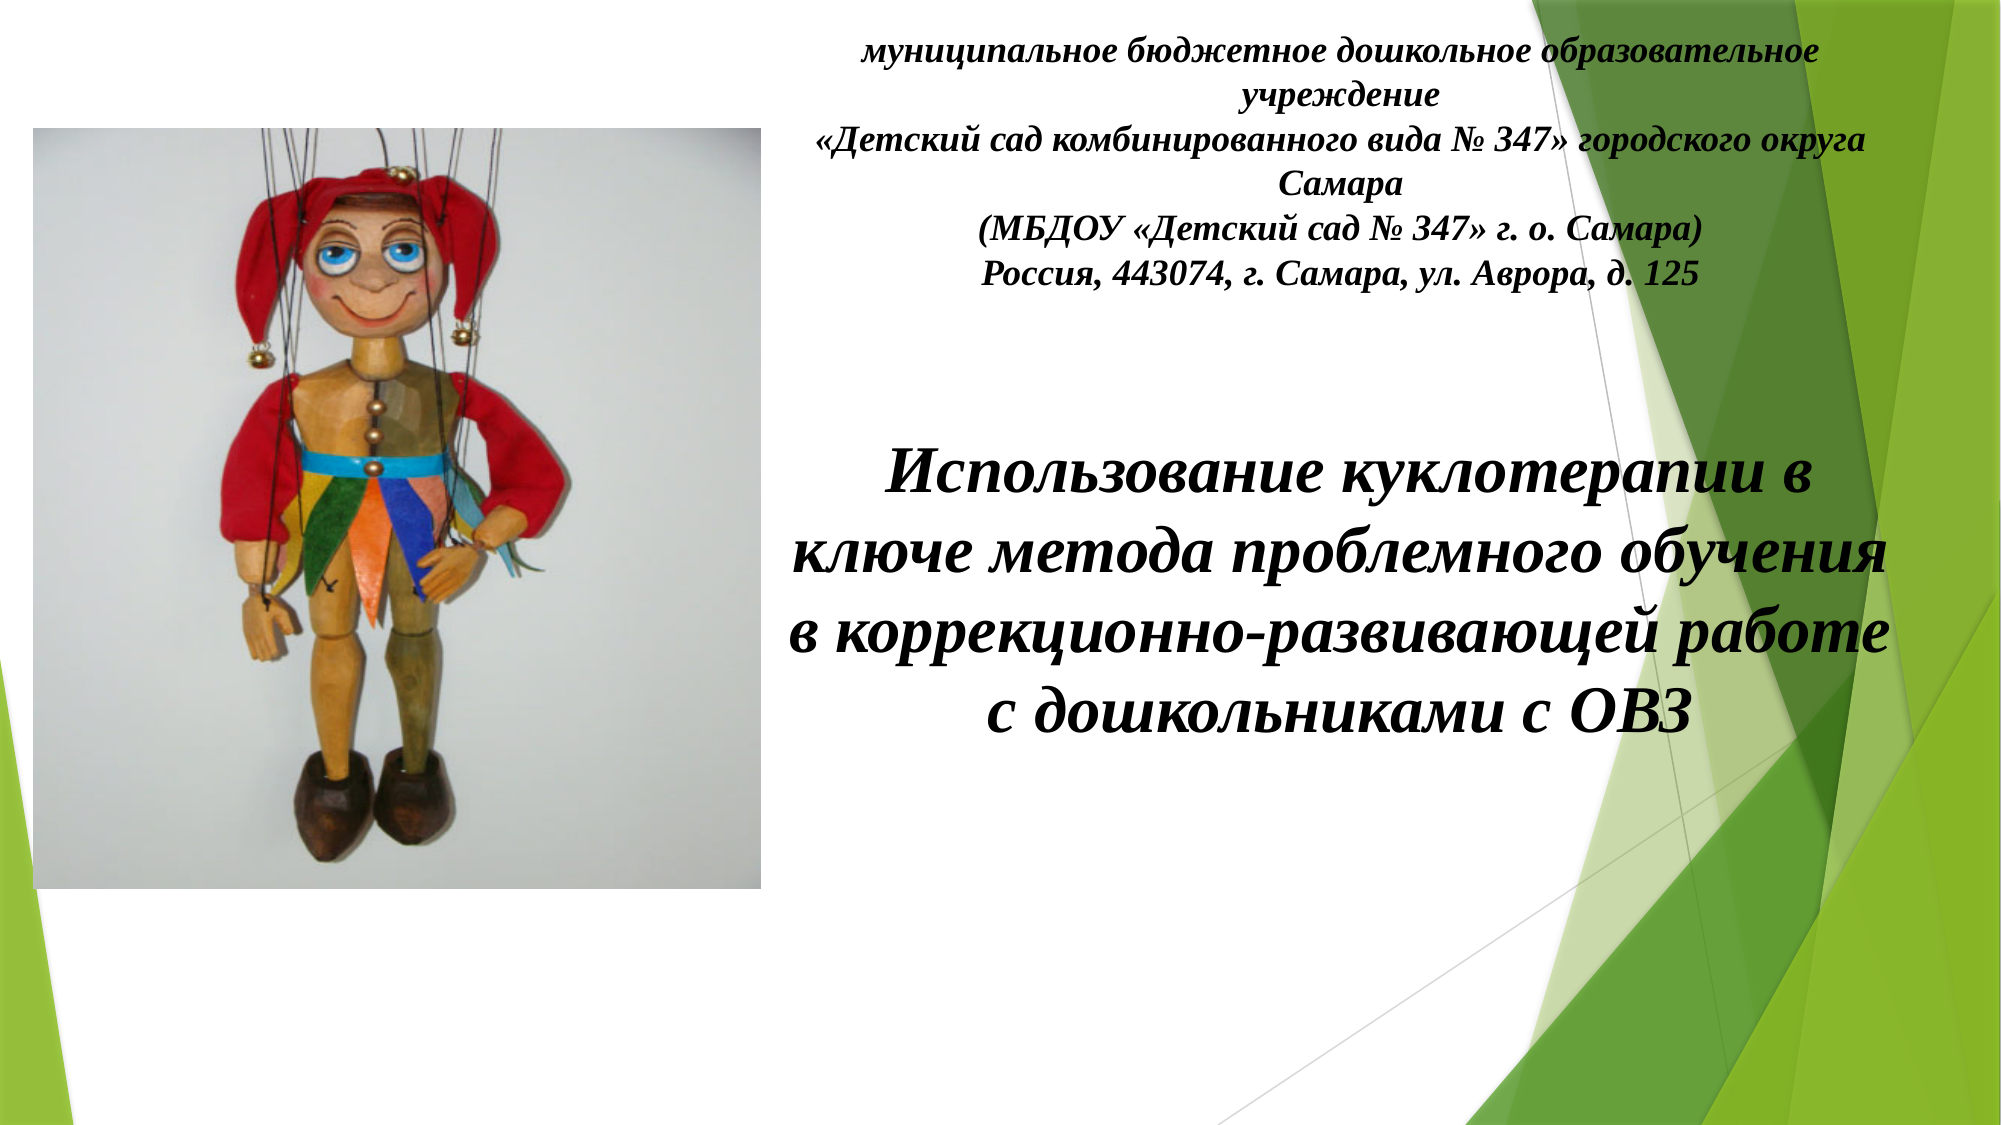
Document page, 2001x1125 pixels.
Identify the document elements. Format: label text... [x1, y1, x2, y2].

picture [32, 127, 762, 889]
title муниципальное бюджетное дошкольное образовательное учреждение «Детский сад комбинированного вида № 347» городского округа Самара (МБДОУ «Детский сад № 347» г. о. Самара) Россия, 443074, г. Самара, ул. Аврора, д. 125 Использование куклотерапии в ключе метода проблемного обучения в коррекционно-развивающей работе с дошкольниками с ОВЗ [761, 17, 1922, 1000]
